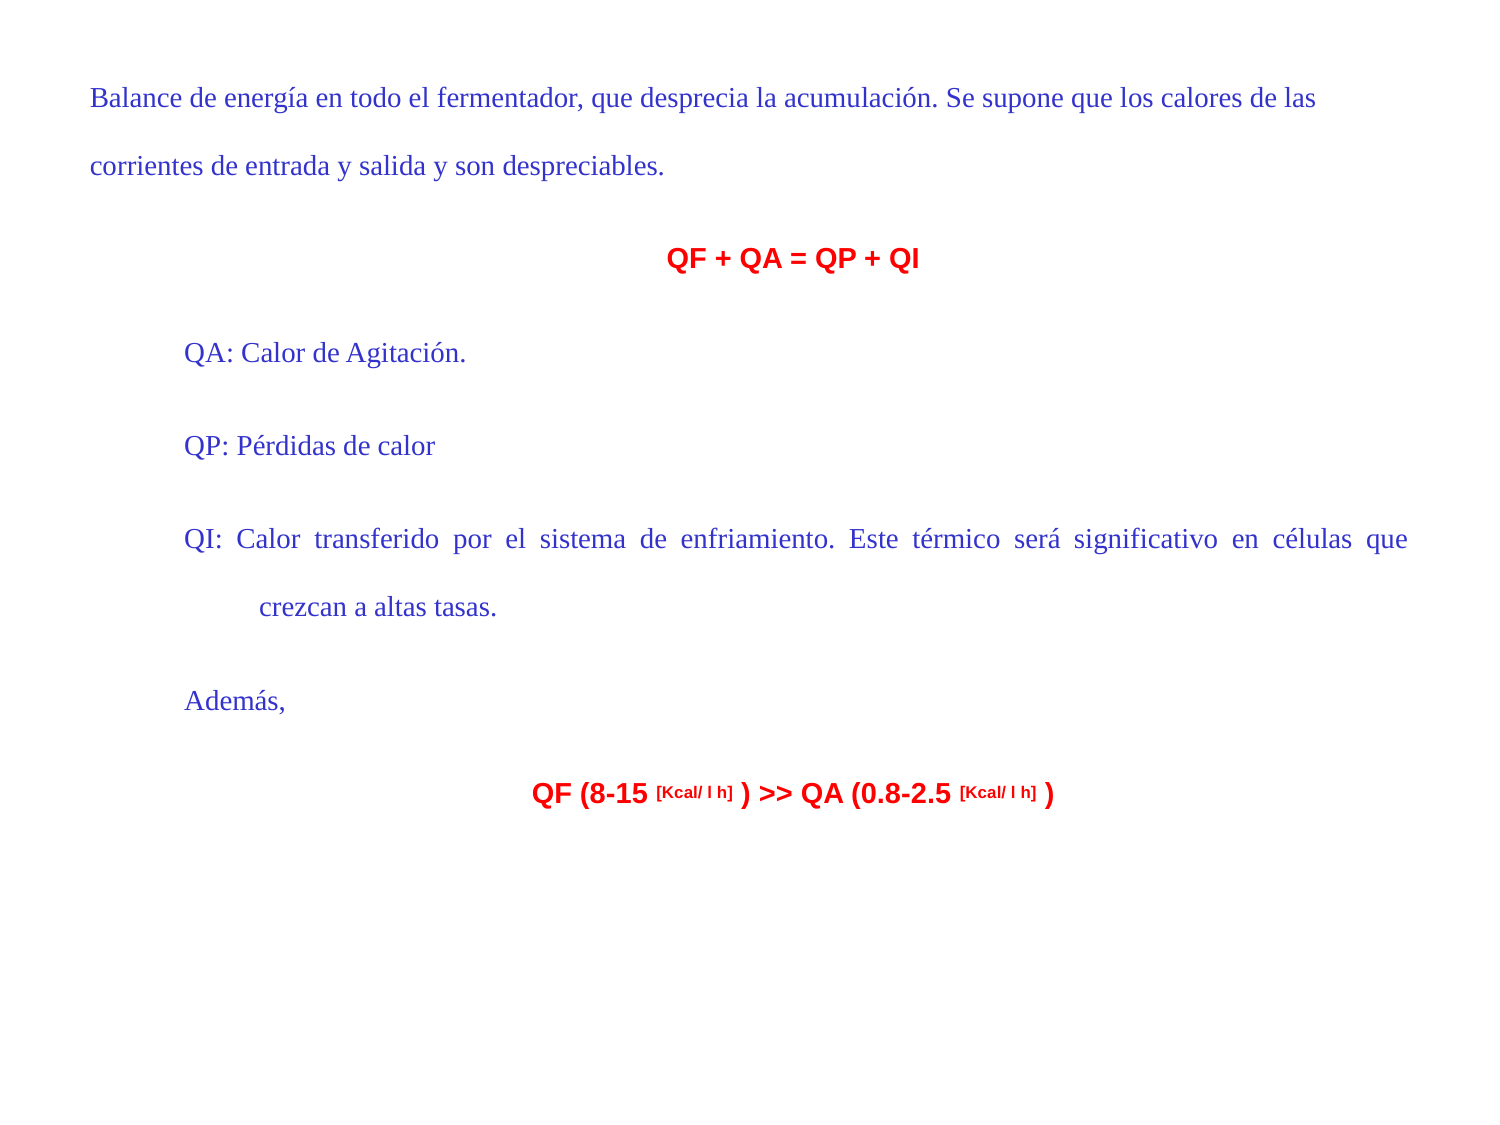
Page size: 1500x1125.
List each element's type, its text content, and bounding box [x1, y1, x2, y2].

text_box Balance de energía en todo el fermentador, que desprecia la acumulación. Se supone que los calores de las corrientes de entrada y salida y son despreciables. QF + QA = QP + QI QA: Calor de Agitación. QP: Pérdidas de calor QI: Calor transferido por el sistema de enfriamiento. Este térmico será significativo en células que crezcan a altas tasas. Además, QF (8-15 [Kcal/ l h] ) >> QA (0.8-2.5 [Kcal/ l h] ) [74, 37, 1425, 817]
